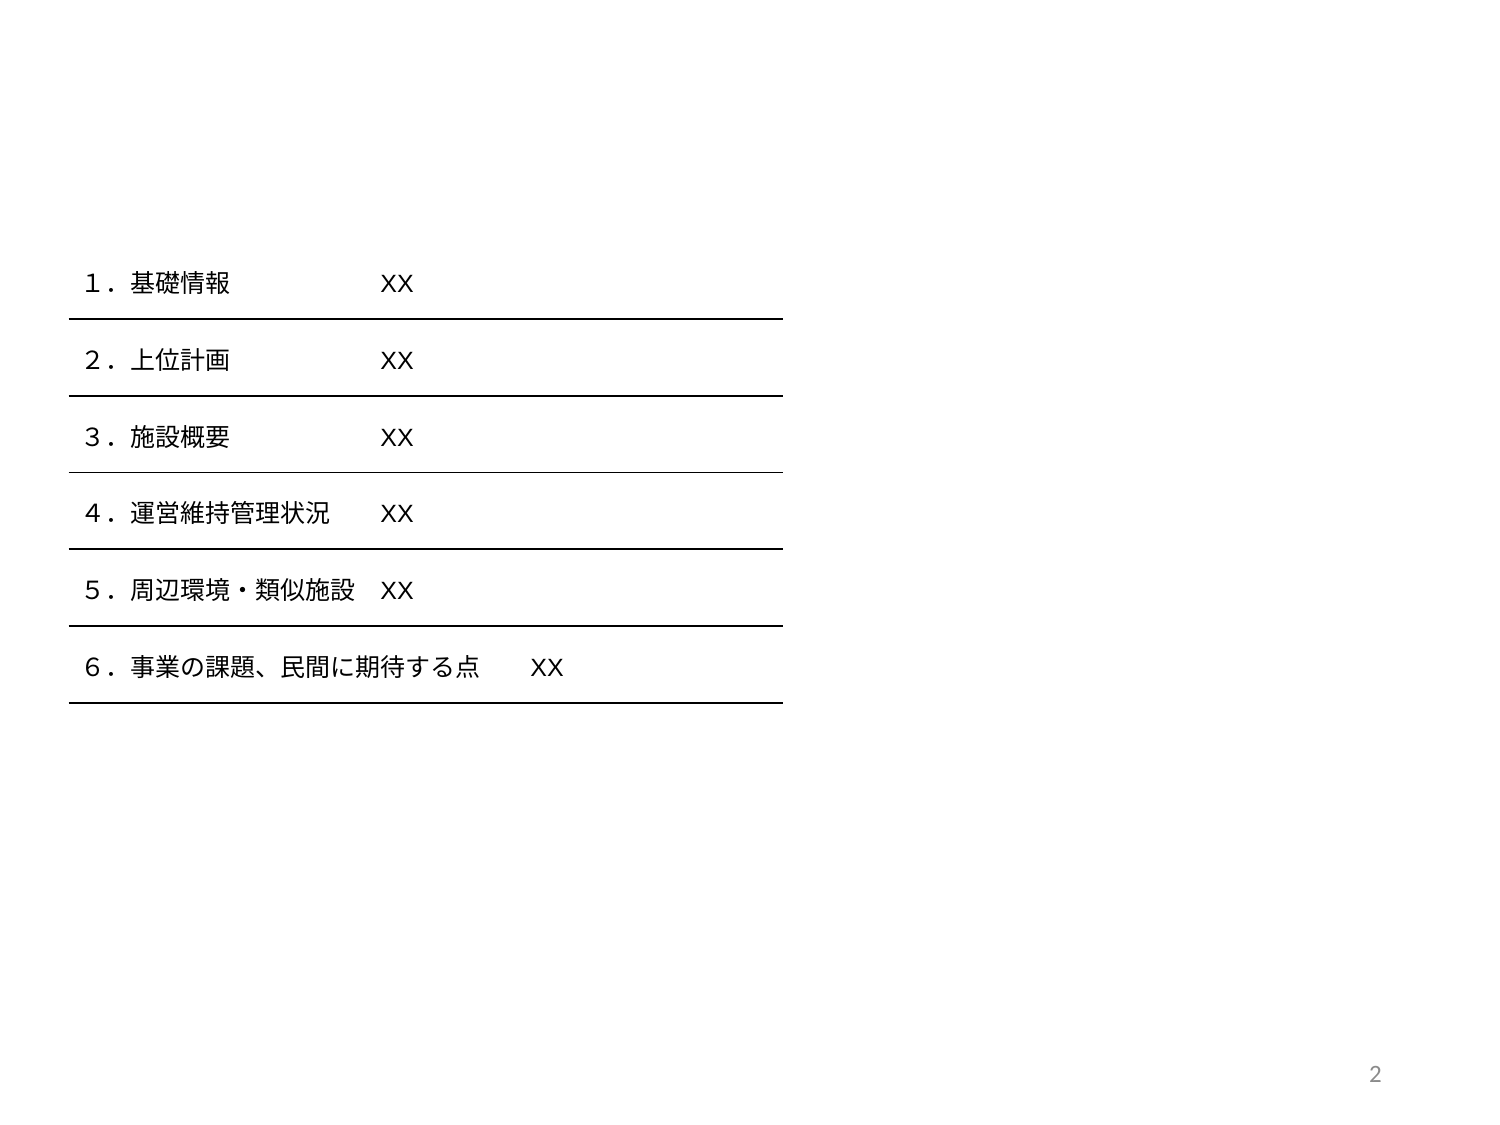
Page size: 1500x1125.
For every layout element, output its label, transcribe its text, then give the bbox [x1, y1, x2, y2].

slide_number 2 [1059, 1042, 1397, 1103]
table_cell ２．上位計画 XX [69, 320, 783, 395]
table_cell ３．施設概要 XX [69, 397, 783, 472]
table_cell ６．事業の課題、民間に期待する点 XX [69, 627, 783, 702]
table_header １．基礎情報 XX [69, 242, 783, 318]
table_cell ４．運営維持管理状況 XX [69, 473, 783, 548]
table_cell ５．周辺環境・類似施設 XX [69, 550, 783, 625]
